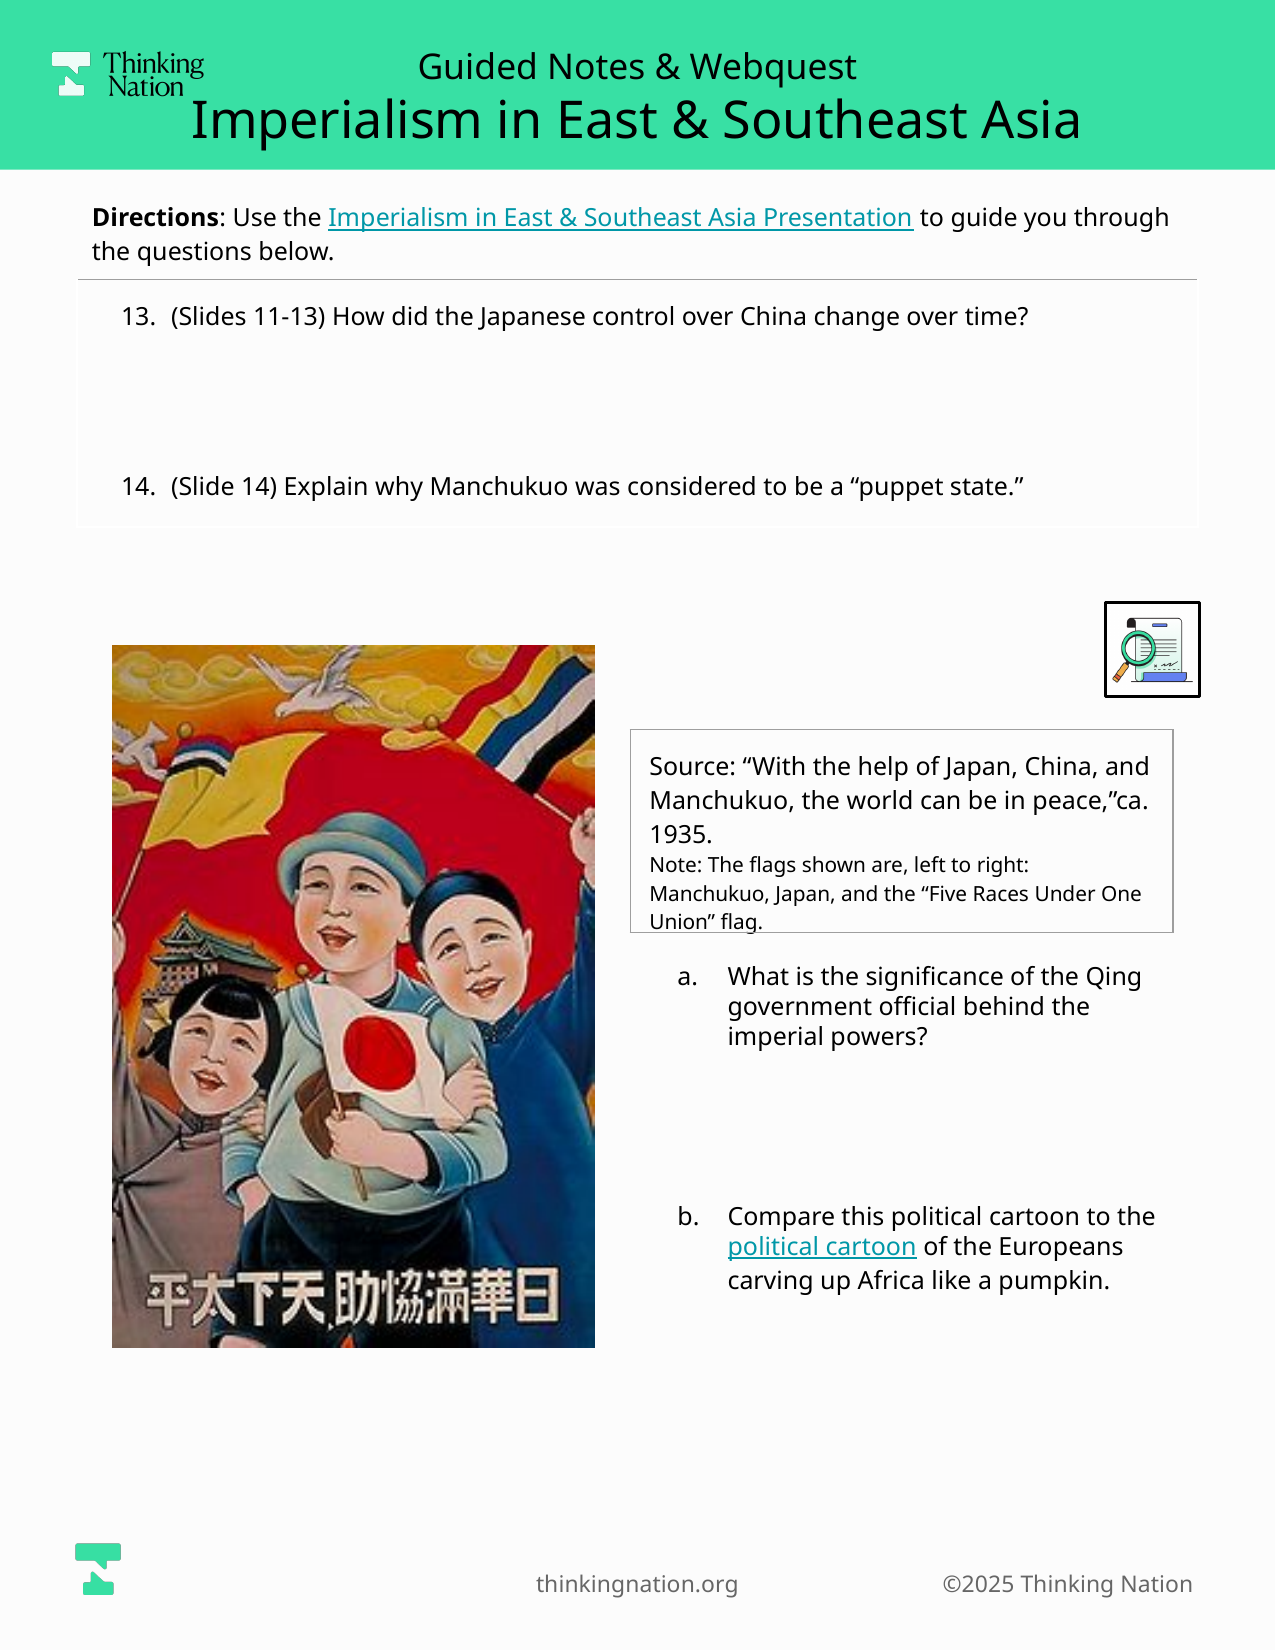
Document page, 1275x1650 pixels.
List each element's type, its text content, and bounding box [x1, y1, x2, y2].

picture [35, 37, 210, 110]
table_header Source: “With the help of Japan, China, and Manchukuo, the world can be in peace,”ca. 1935. Note: The flags shown are, left to right: Manchukuo, Japan, and the “Five Races Under One Union” flag. [631, 730, 1172, 932]
text_box Guided Notes & Webquest Imperialism in East & Southeast Asia [0, 0, 1275, 170]
table_header (Slides 11-13) How did the Japanese control over China change over time? (Slide 14) Explain why Manchukuo was considered to be a “puppet state.” [78, 280, 1197, 526]
picture [112, 645, 596, 1349]
picture [1106, 603, 1199, 696]
text_box What is the significance of the Qing government official behind the imperial powers? Compare this political cartoon to the political cartoon of the Europeans carving up Africa like a pumpkin. [637, 945, 1173, 1370]
text_box ©2025 Thinking Nation [907, 1553, 1210, 1605]
picture [62, 1533, 134, 1605]
text_box thinkingnation.org [486, 1553, 789, 1605]
text_box Directions: Use the Imperialism in East & Southeast Asia Presentation to guide you through the questions below. [76, 186, 1198, 279]
